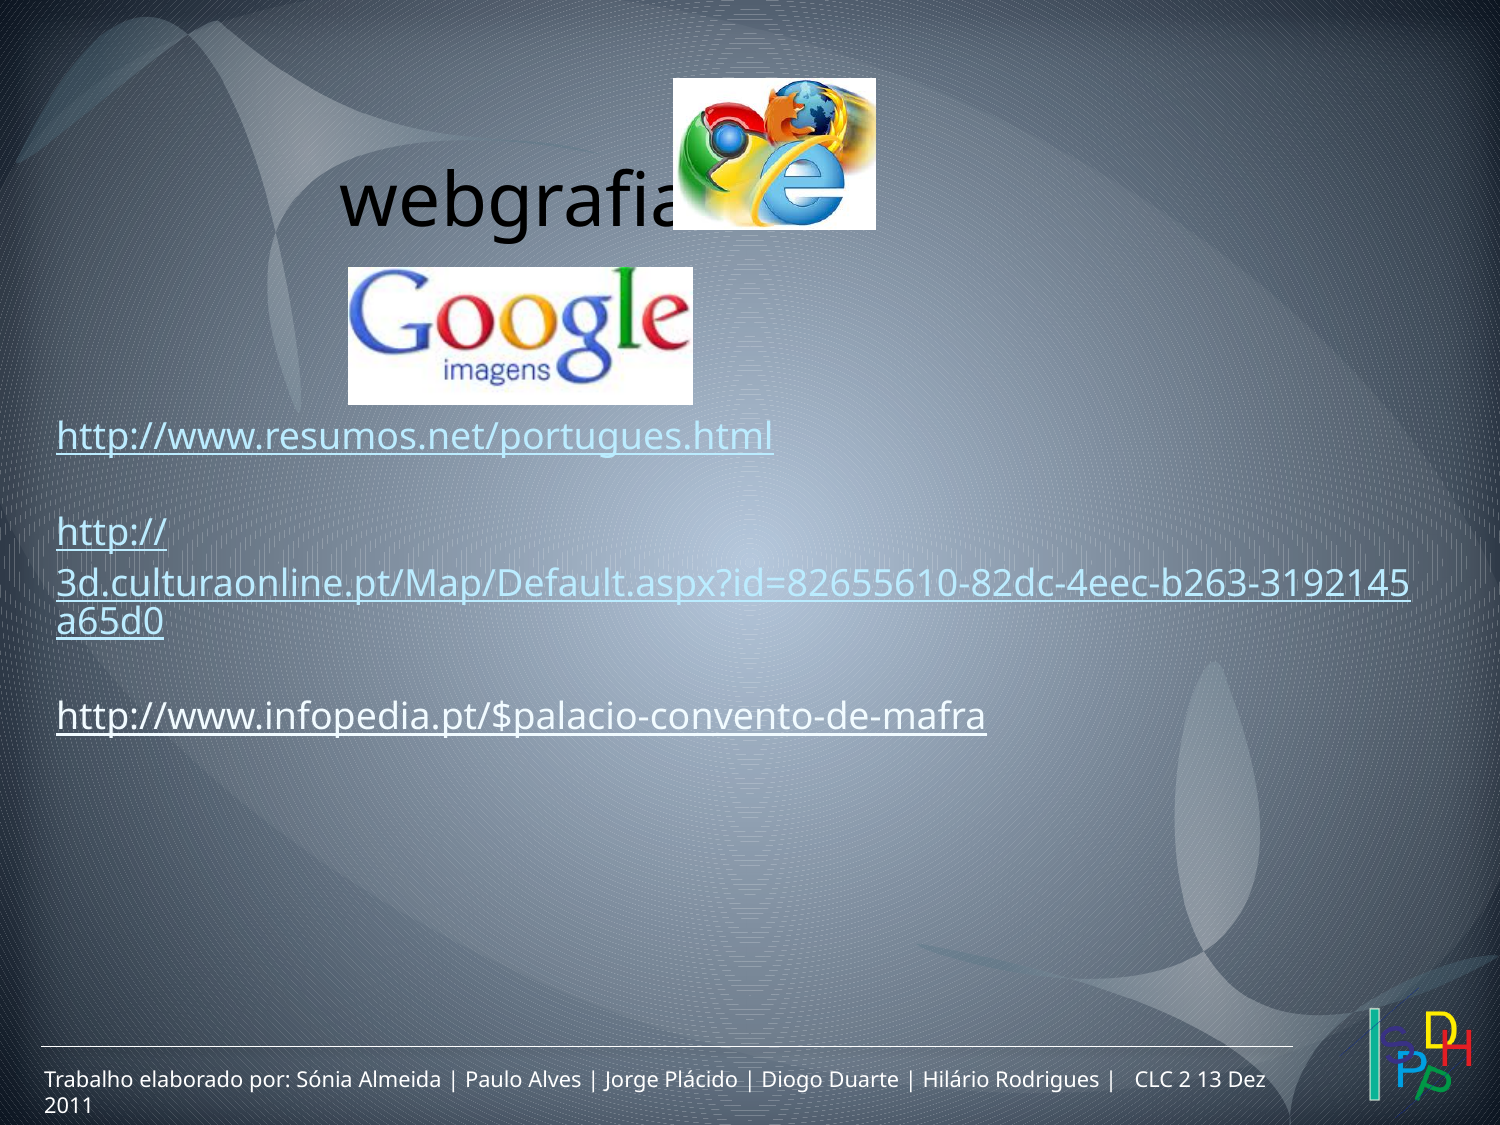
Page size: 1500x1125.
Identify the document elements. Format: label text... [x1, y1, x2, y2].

picture [0, 0, 1500, 1125]
text_box Trabalho elaborado por: Sónia Almeida | Paulo Alves | Jorge Plácido | Diogo Duarte | Hilário Rodrigues | CLC 2 13 Dez 2011 [29, 1058, 1294, 1125]
title webgrafia [324, 129, 1197, 263]
text_box http://www.resumos.net/portugues.html http://3d.culturaonline.pt/Map/Default.aspx?id=82655610-82dc-4eec-b263-3192145a65d0 http://www.infopedia.pt/$palacio-convento-de-mafra [41, 404, 1447, 804]
